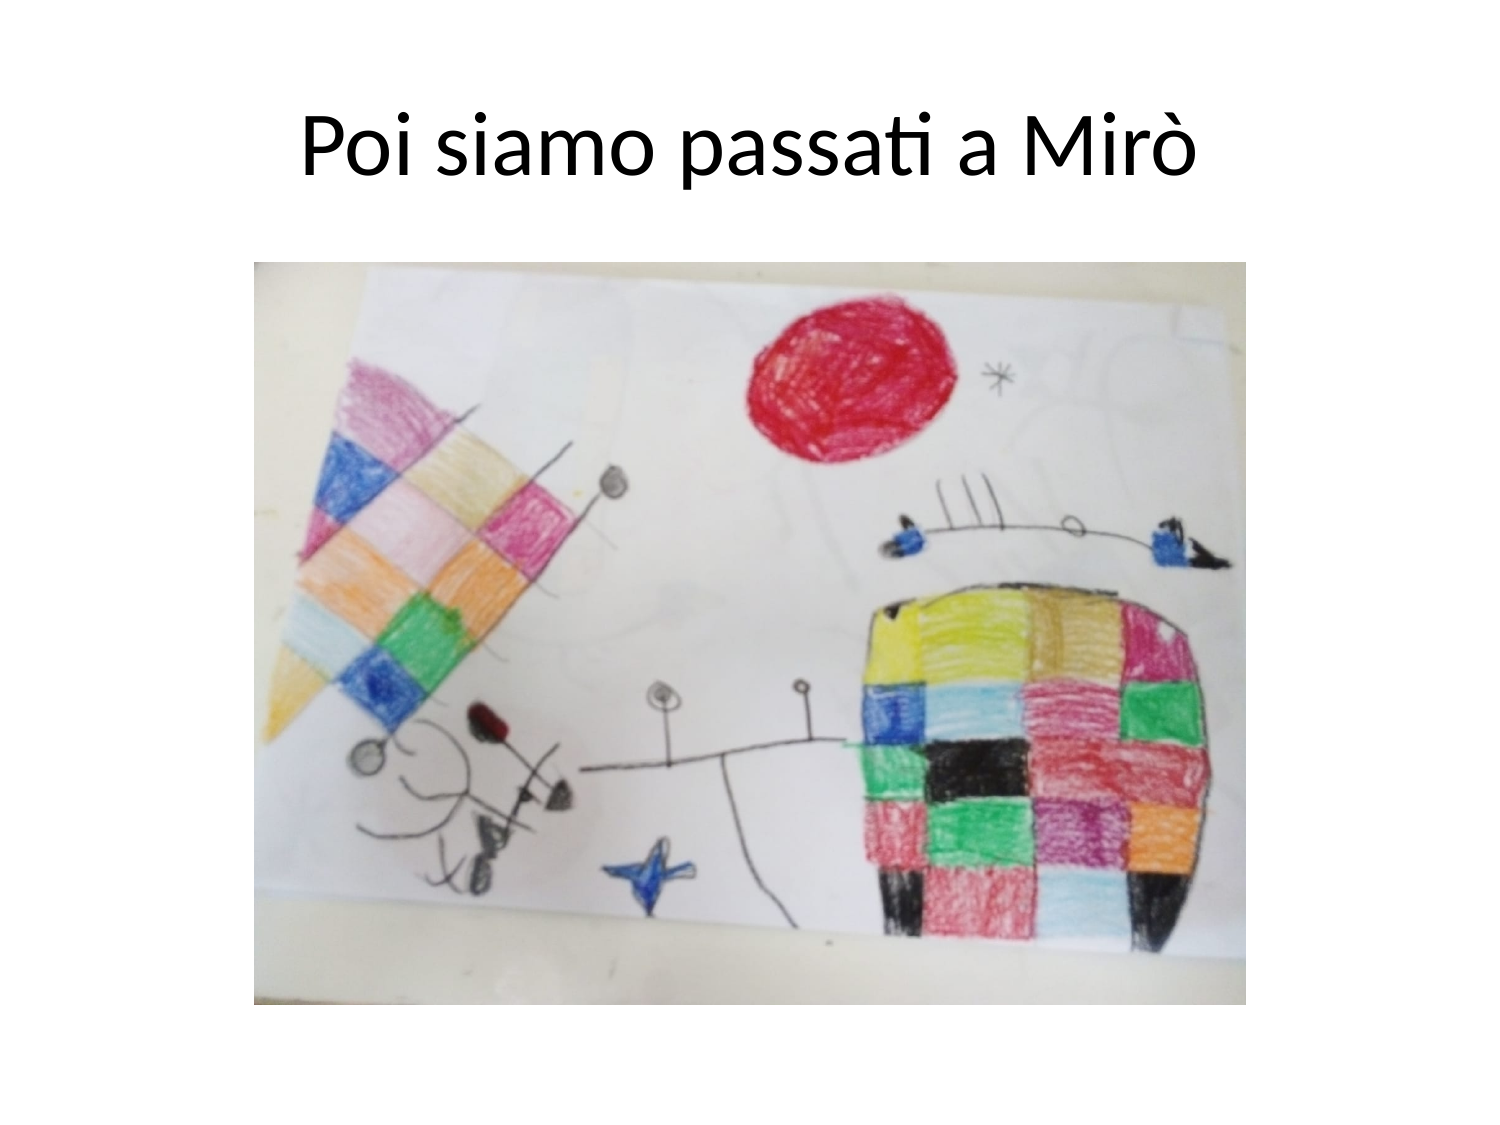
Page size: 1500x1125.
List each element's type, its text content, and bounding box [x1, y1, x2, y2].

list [254, 262, 1246, 1006]
title Poi siamo passati a Mirò [74, 44, 1426, 233]
